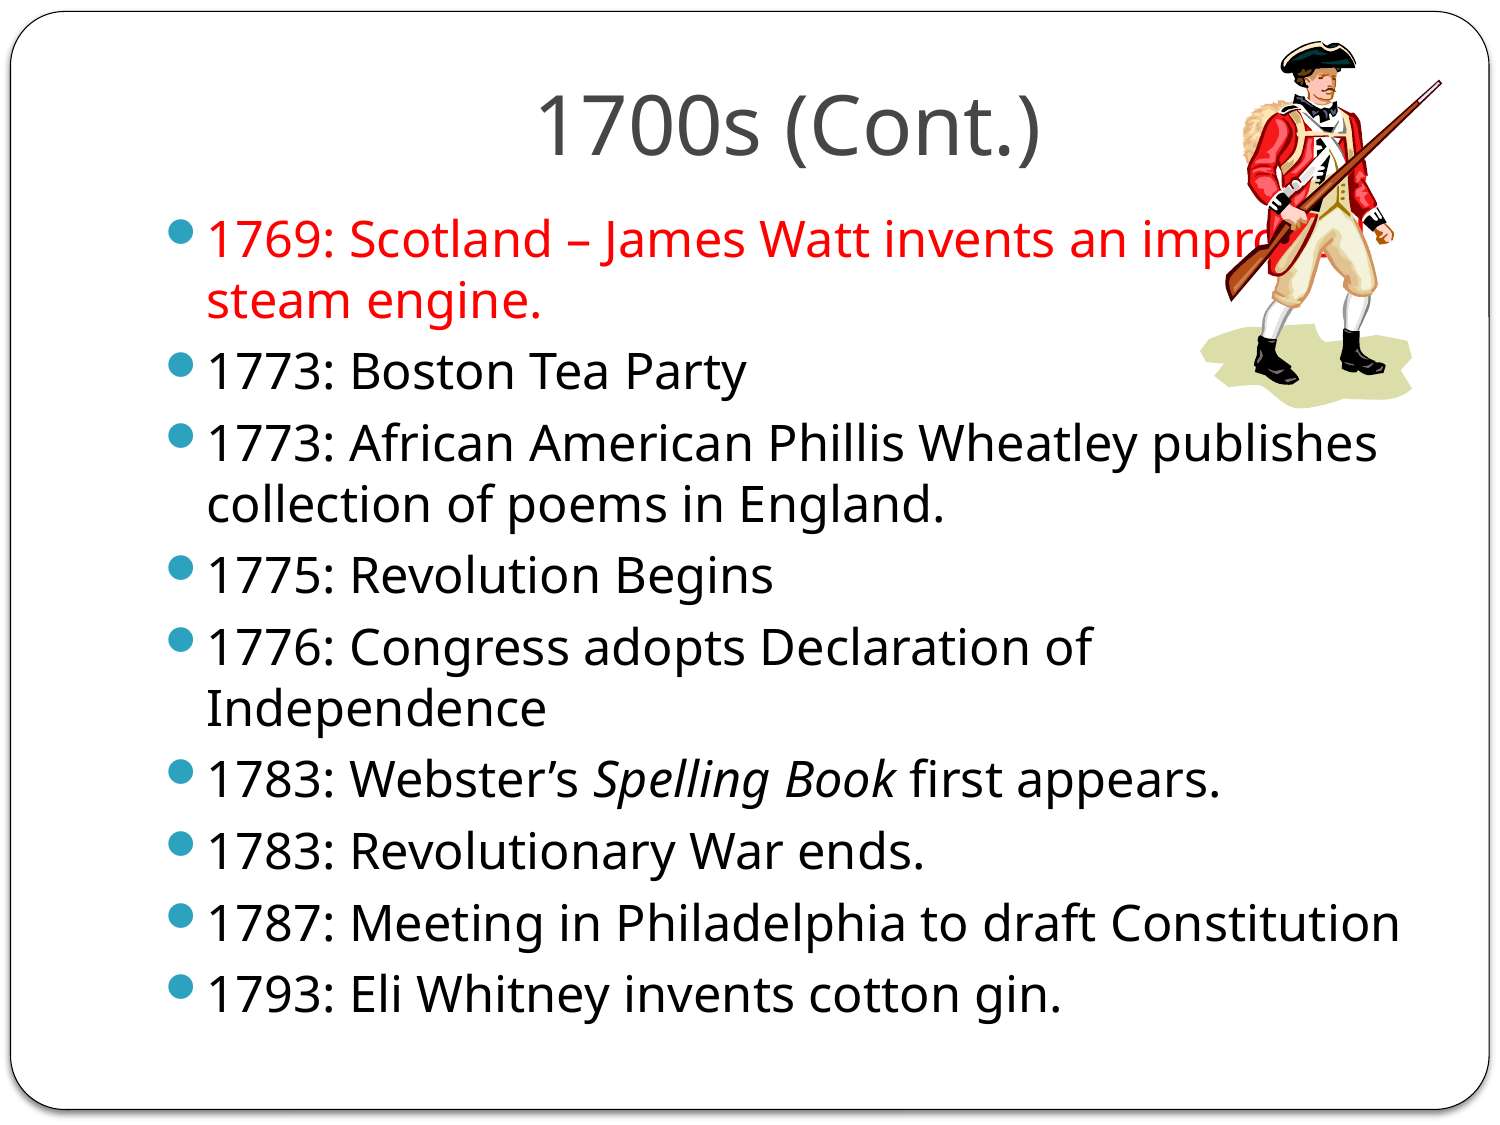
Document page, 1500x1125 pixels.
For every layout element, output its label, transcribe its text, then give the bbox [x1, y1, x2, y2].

picture [1199, 37, 1447, 413]
list 1769: Scotland – James Watt invents an improved steam engine. 1773: Boston Tea Party 1773: African American Phillis Wheatley publishes collection of poems in England. 1775: Revolution Begins 1776: Congress adopts Declaration of Independence 1783: Webster’s Spelling Book first appears. 1783: Revolutionary War ends. 1787: Meeting in Philadelphia to draft Constitution 1793: Eli Whitney invents cotton gin. [150, 200, 1425, 1050]
title 1700s (Cont.) [150, 0, 1425, 188]
